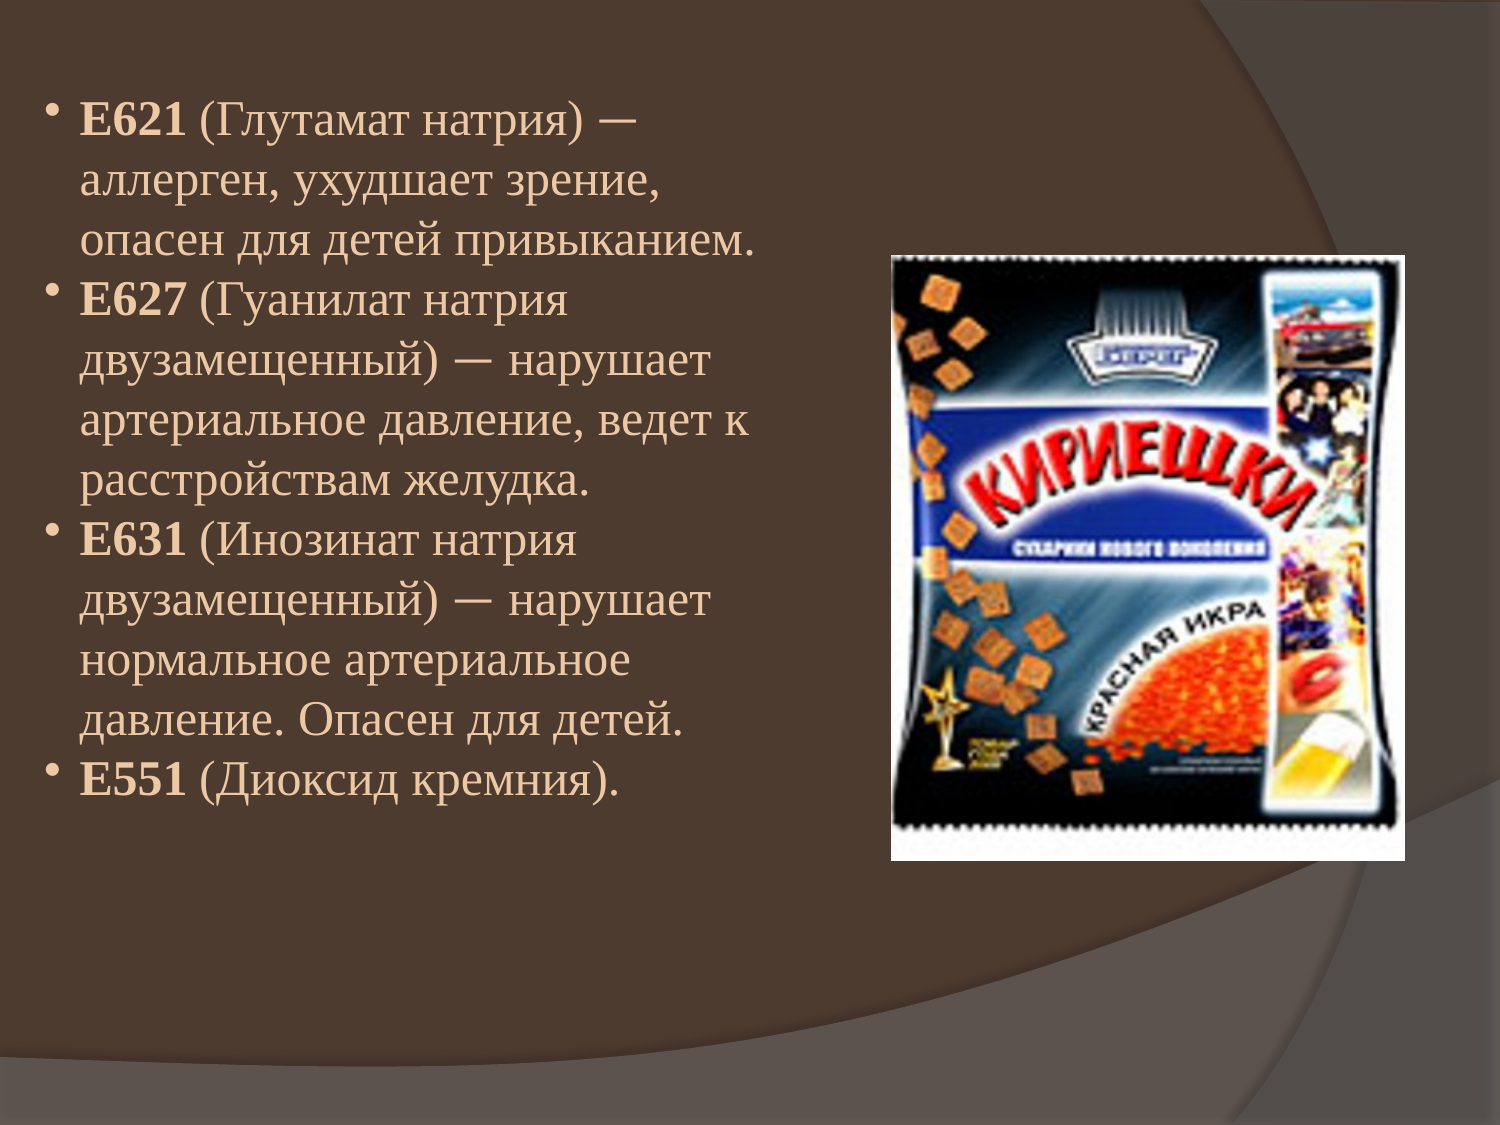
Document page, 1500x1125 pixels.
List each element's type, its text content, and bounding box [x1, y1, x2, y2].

picture [891, 255, 1405, 862]
text_box Е621 (Глутамат натрия) — аллерген, ухудшает зрение, опасен для детей привыканием. Е627 (Гуанилат натрия двузамещенный) — нарушает артериальное давление, ведет к расстройствам желудка. Е631 (Инозинат натрия двузамещенный) — нарушает нормальное артериальное давление. Опасен для детей. Е551 (Диоксид кремния). [29, 78, 780, 813]
